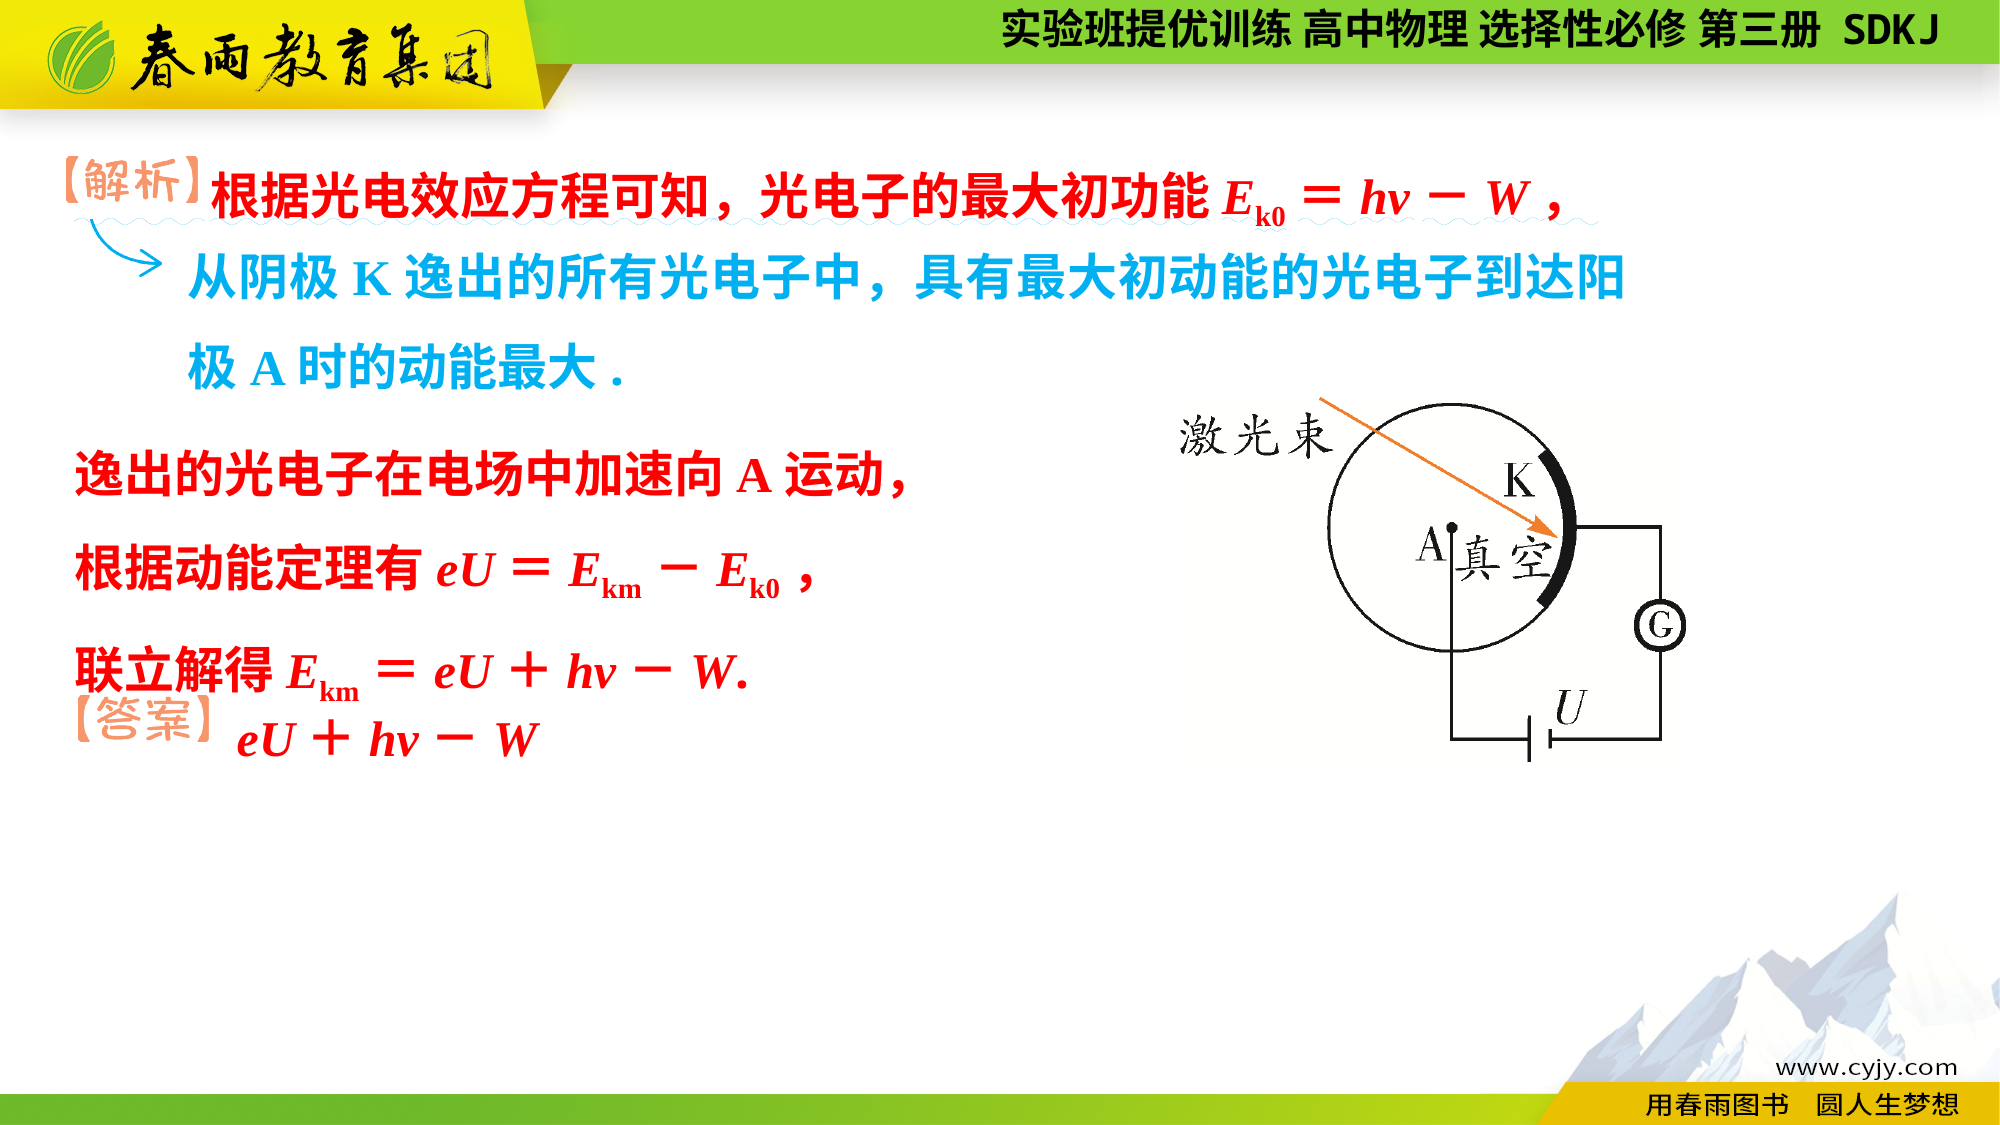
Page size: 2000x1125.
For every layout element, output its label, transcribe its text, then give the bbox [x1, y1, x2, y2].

picture [0, 0, 2000, 1125]
list 根据光电效应方程可知，光电子的最大初功能Ek0＝hν－W， 逸出的光电子在电场中加速向A运动， 根据动能定理有eU＝Ekm－Ek0， 联立解得Ekm＝eU＋hν－W. [59, 122, 1944, 668]
text_box eU＋hν－W [59, 668, 1944, 774]
text_box 从阴极K逸出的所有光电子中，具有最大初动能的光电子到达阳极A时的动能最大. [172, 208, 1642, 403]
